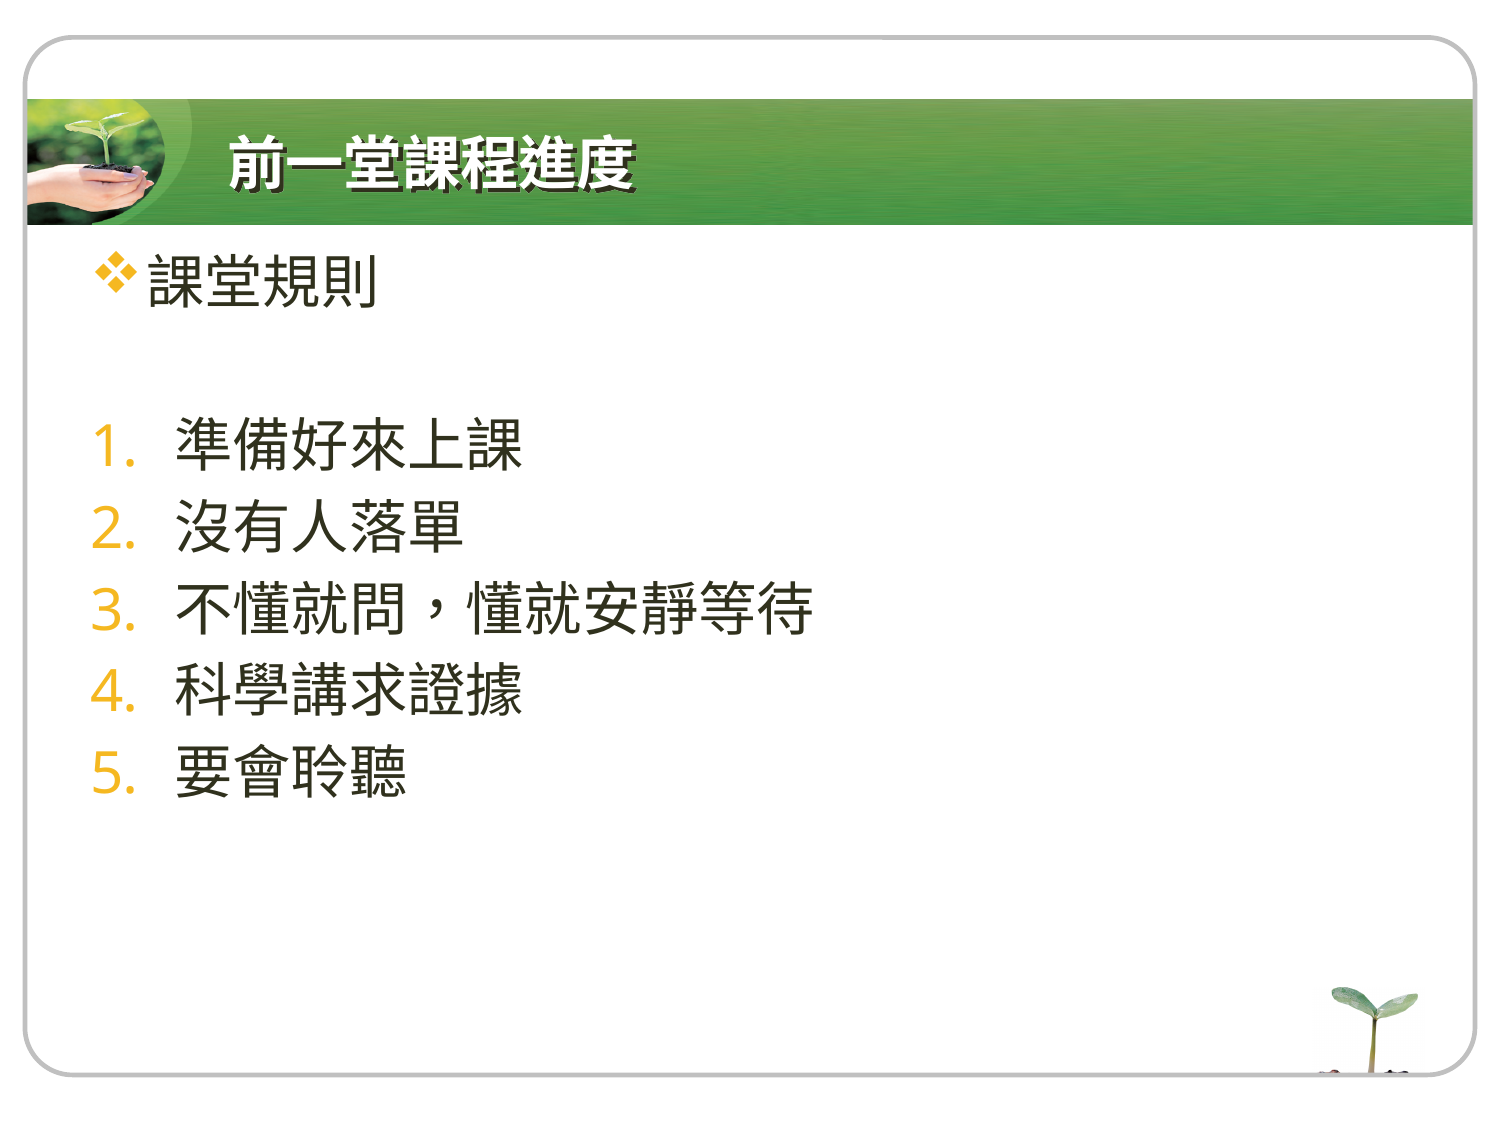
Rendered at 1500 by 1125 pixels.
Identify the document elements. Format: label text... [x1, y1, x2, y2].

picture [1312, 987, 1425, 1072]
picture [28, 99, 1472, 225]
list 課堂規則 準備好來上課 沒有人落單 不懂就問，懂就安靜等待 科學講求證據 要會聆聽 [75, 237, 1413, 1038]
title 前一堂課程進度 [212, 117, 1413, 205]
